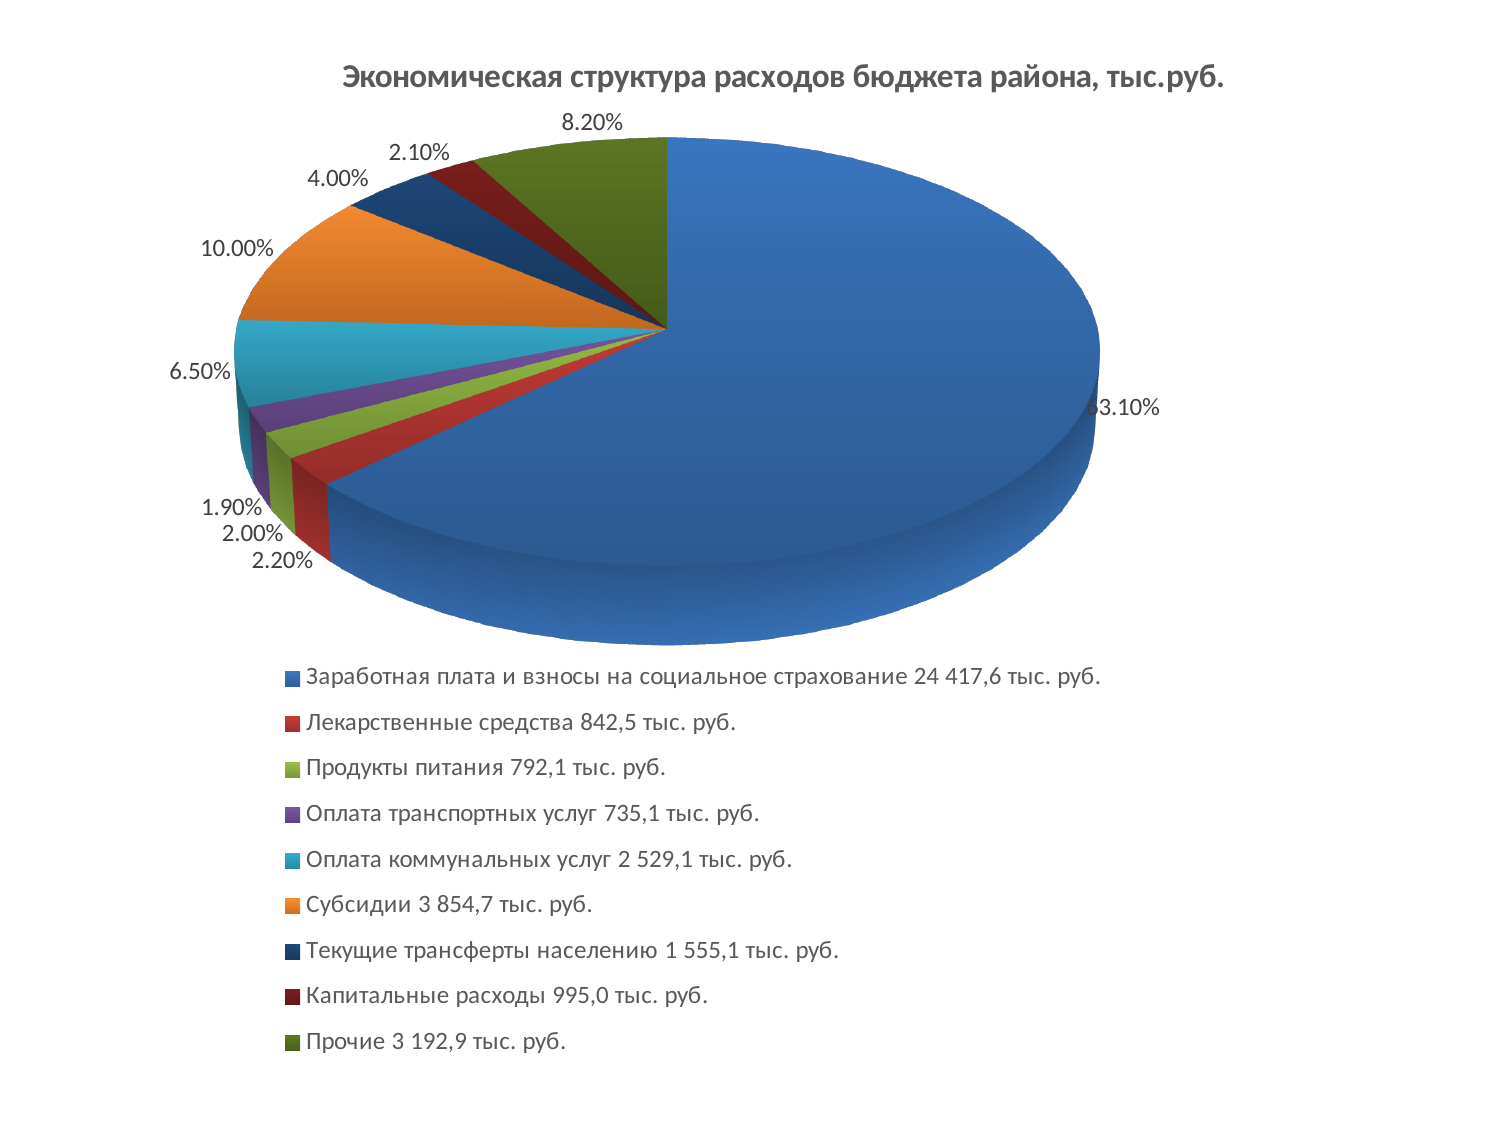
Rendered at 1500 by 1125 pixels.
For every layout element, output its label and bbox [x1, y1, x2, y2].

chart [0, 48, 1389, 1077]
